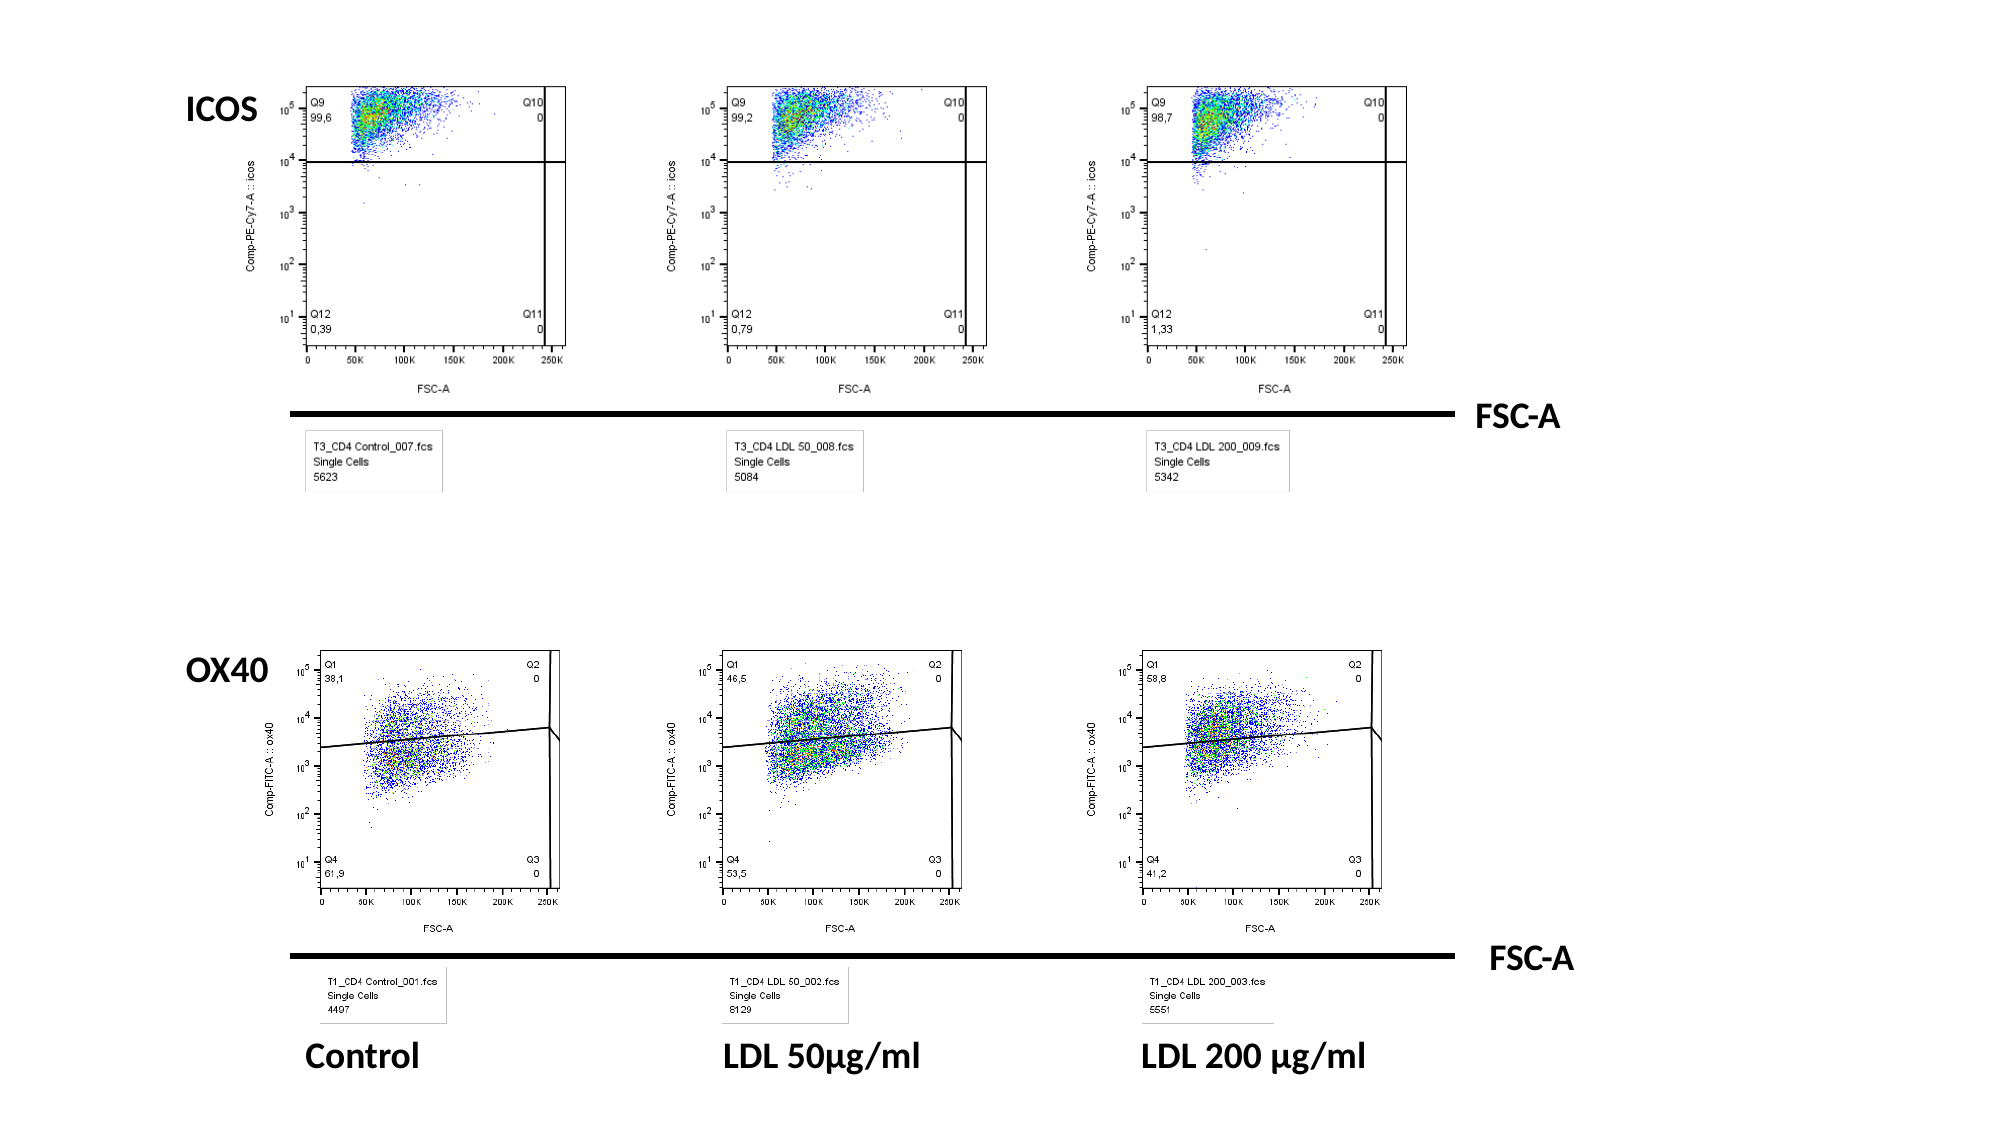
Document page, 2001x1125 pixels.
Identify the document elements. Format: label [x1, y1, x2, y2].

text_box [170, 74, 1592, 1085]
